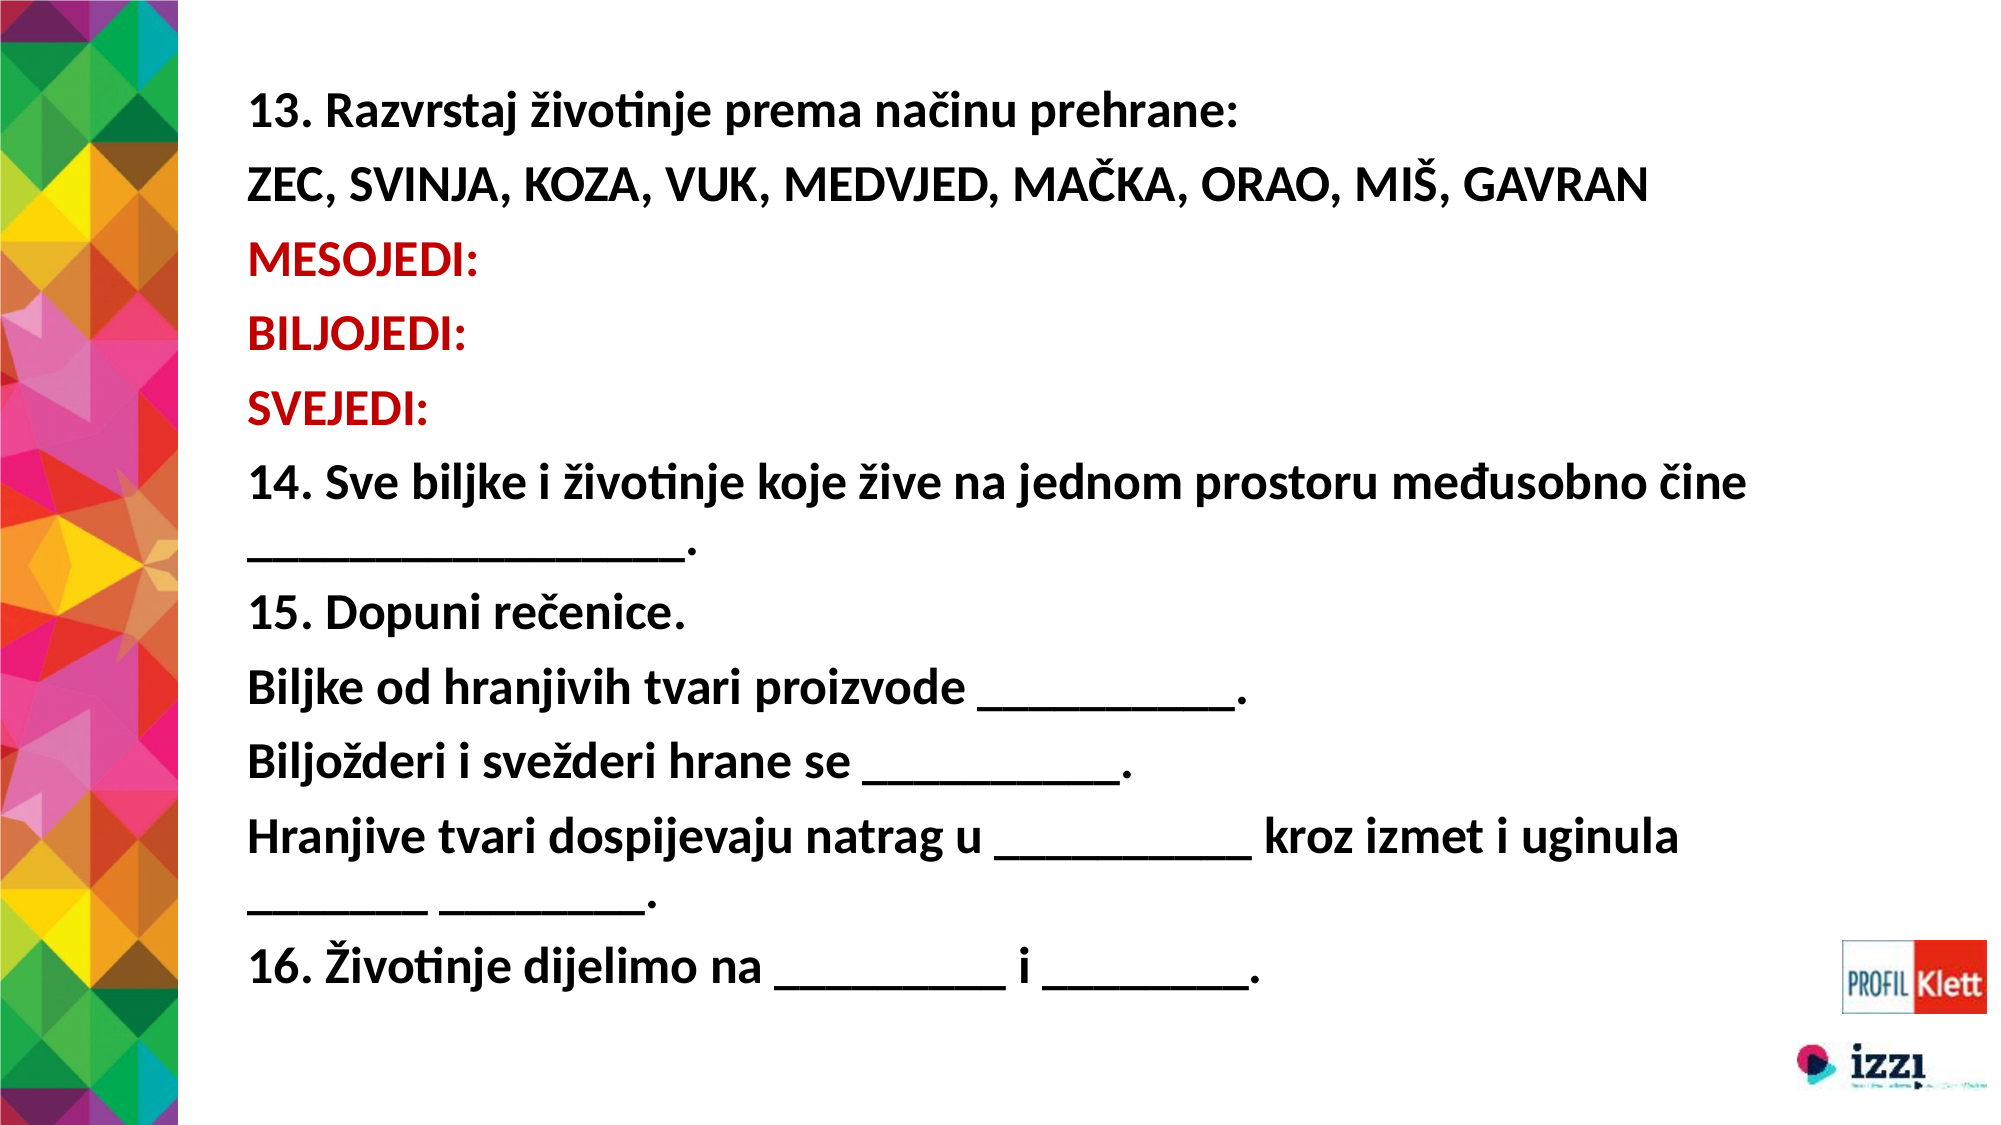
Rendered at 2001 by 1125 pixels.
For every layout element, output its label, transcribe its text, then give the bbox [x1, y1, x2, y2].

picture [1, 2, 178, 1124]
list 13. Razvrstaj životinje prema načinu prehrane: ZEC, SVINJA, KOZA, VUK, MEDVJED, MAČKA, ORAO, MIŠ, GAVRAN MESOJEDI: BILJOJEDI: SVEJEDI: 14. Sve biljke i životinje koje žive na jednom prostoru međusobno čine _________________. 15. Dopuni rečenice. Biljke od hranjivih tvari proizvode __________. Biljožderi i svežderi hrane se __________. Hranjive tvari dospijevaju natrag u __________ kroz izmet i uginula _______ ________. 16. Životinje dijelimo na _________ i ________. [232, 75, 1800, 1003]
picture [1842, 940, 1987, 1014]
picture [1797, 1042, 1987, 1091]
